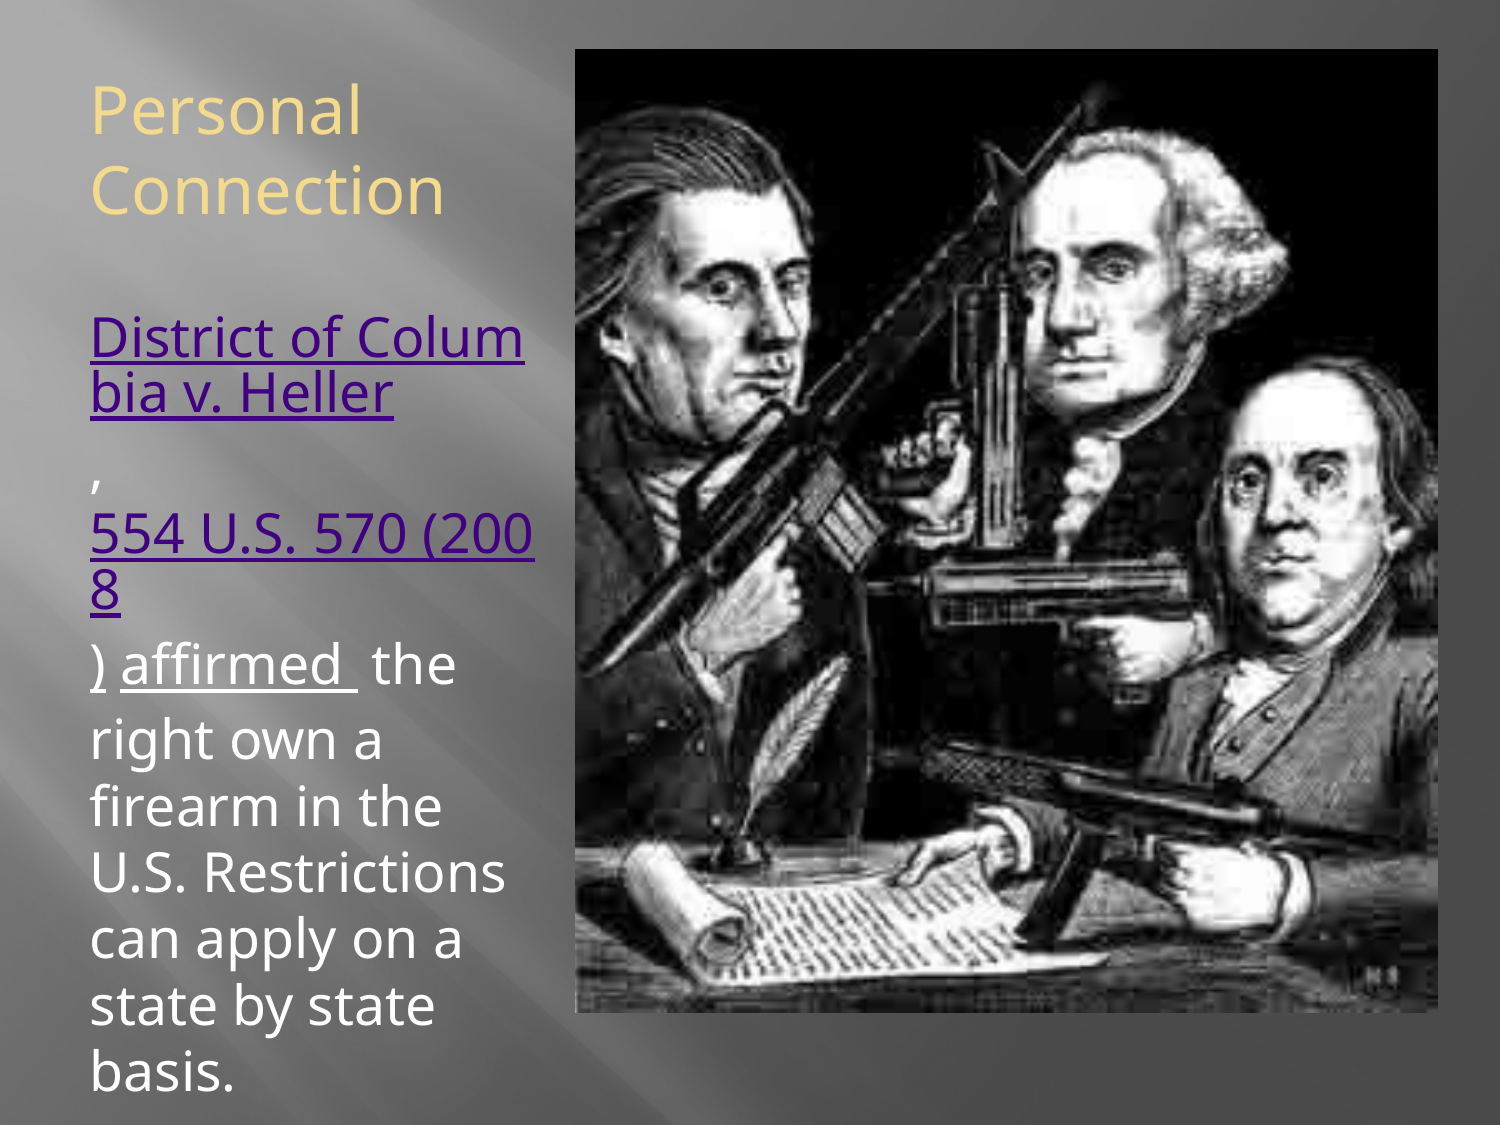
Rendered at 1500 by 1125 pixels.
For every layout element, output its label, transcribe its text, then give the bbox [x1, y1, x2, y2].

title Personal Connection [75, 44, 569, 236]
picture [574, 49, 1438, 1013]
list District of Columbia v. Heller, 554 U.S. 570 (2008) affirmed the right own a firearm in the U.S. Restrictions can apply on a state by state basis. [75, 249, 569, 1005]
